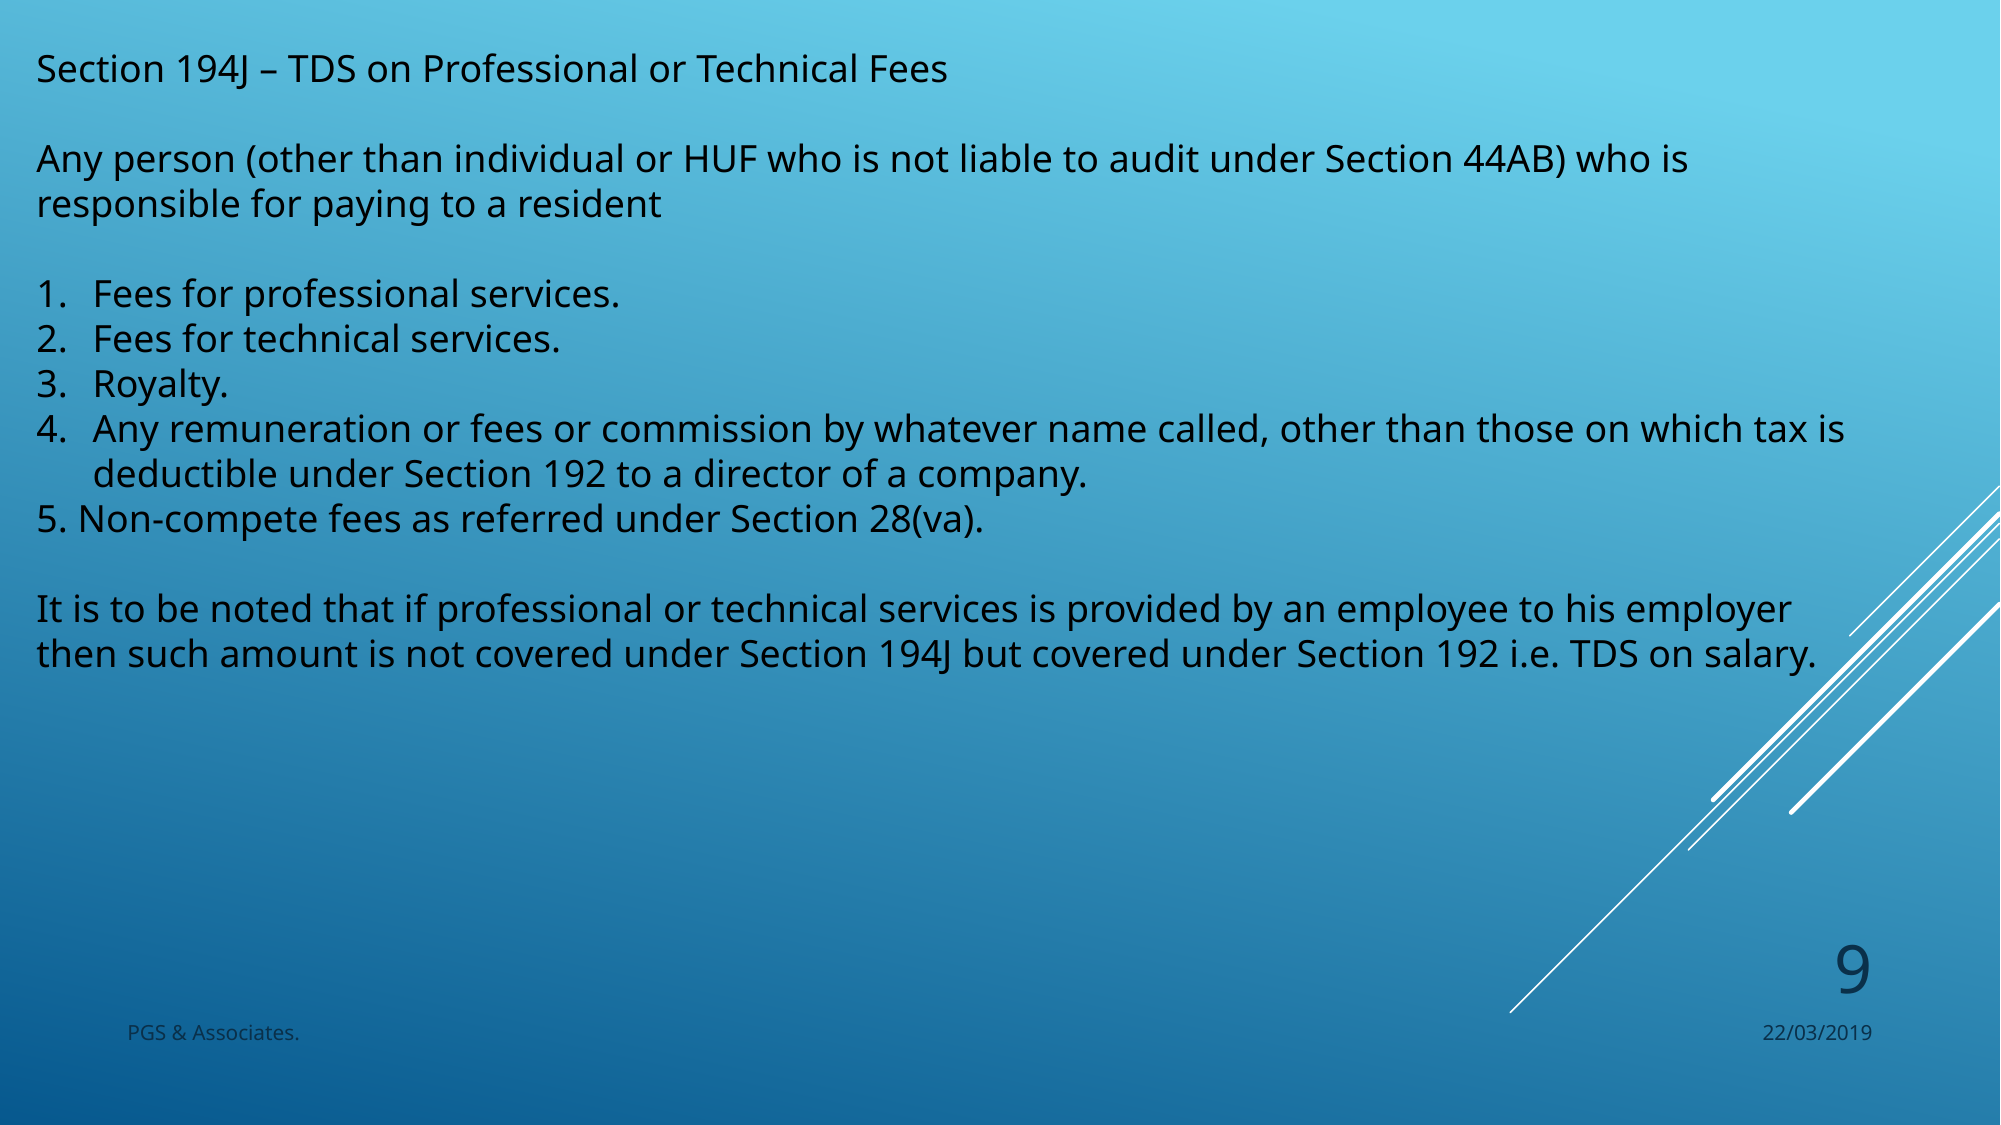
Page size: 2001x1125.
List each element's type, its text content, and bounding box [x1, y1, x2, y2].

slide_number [1624, 1012, 1888, 1073]
footer PGS & Associates. [112, 1012, 1350, 1073]
text_box Section 194J – TDS on Professional or Technical Fees Any person (other than individual or HUF who is not liable to audit under Section 44AB) who is responsible for paying to a resident Fees for professional services. Fees for technical services. Royalty. Any remuneration or fees or commission by whatever name called, other than those on which tax is deductible under Section 192 to a director of a company. 5. Non-compete fees as referred under Section 28(va). It is to be noted that if professional or technical services is provided by an employee to his employer then such amount is not covered under Section 194J but covered under Section 192 i.e. TDS on salary. [21, 37, 1888, 683]
slide_number 9 [1700, 915, 1888, 1025]
